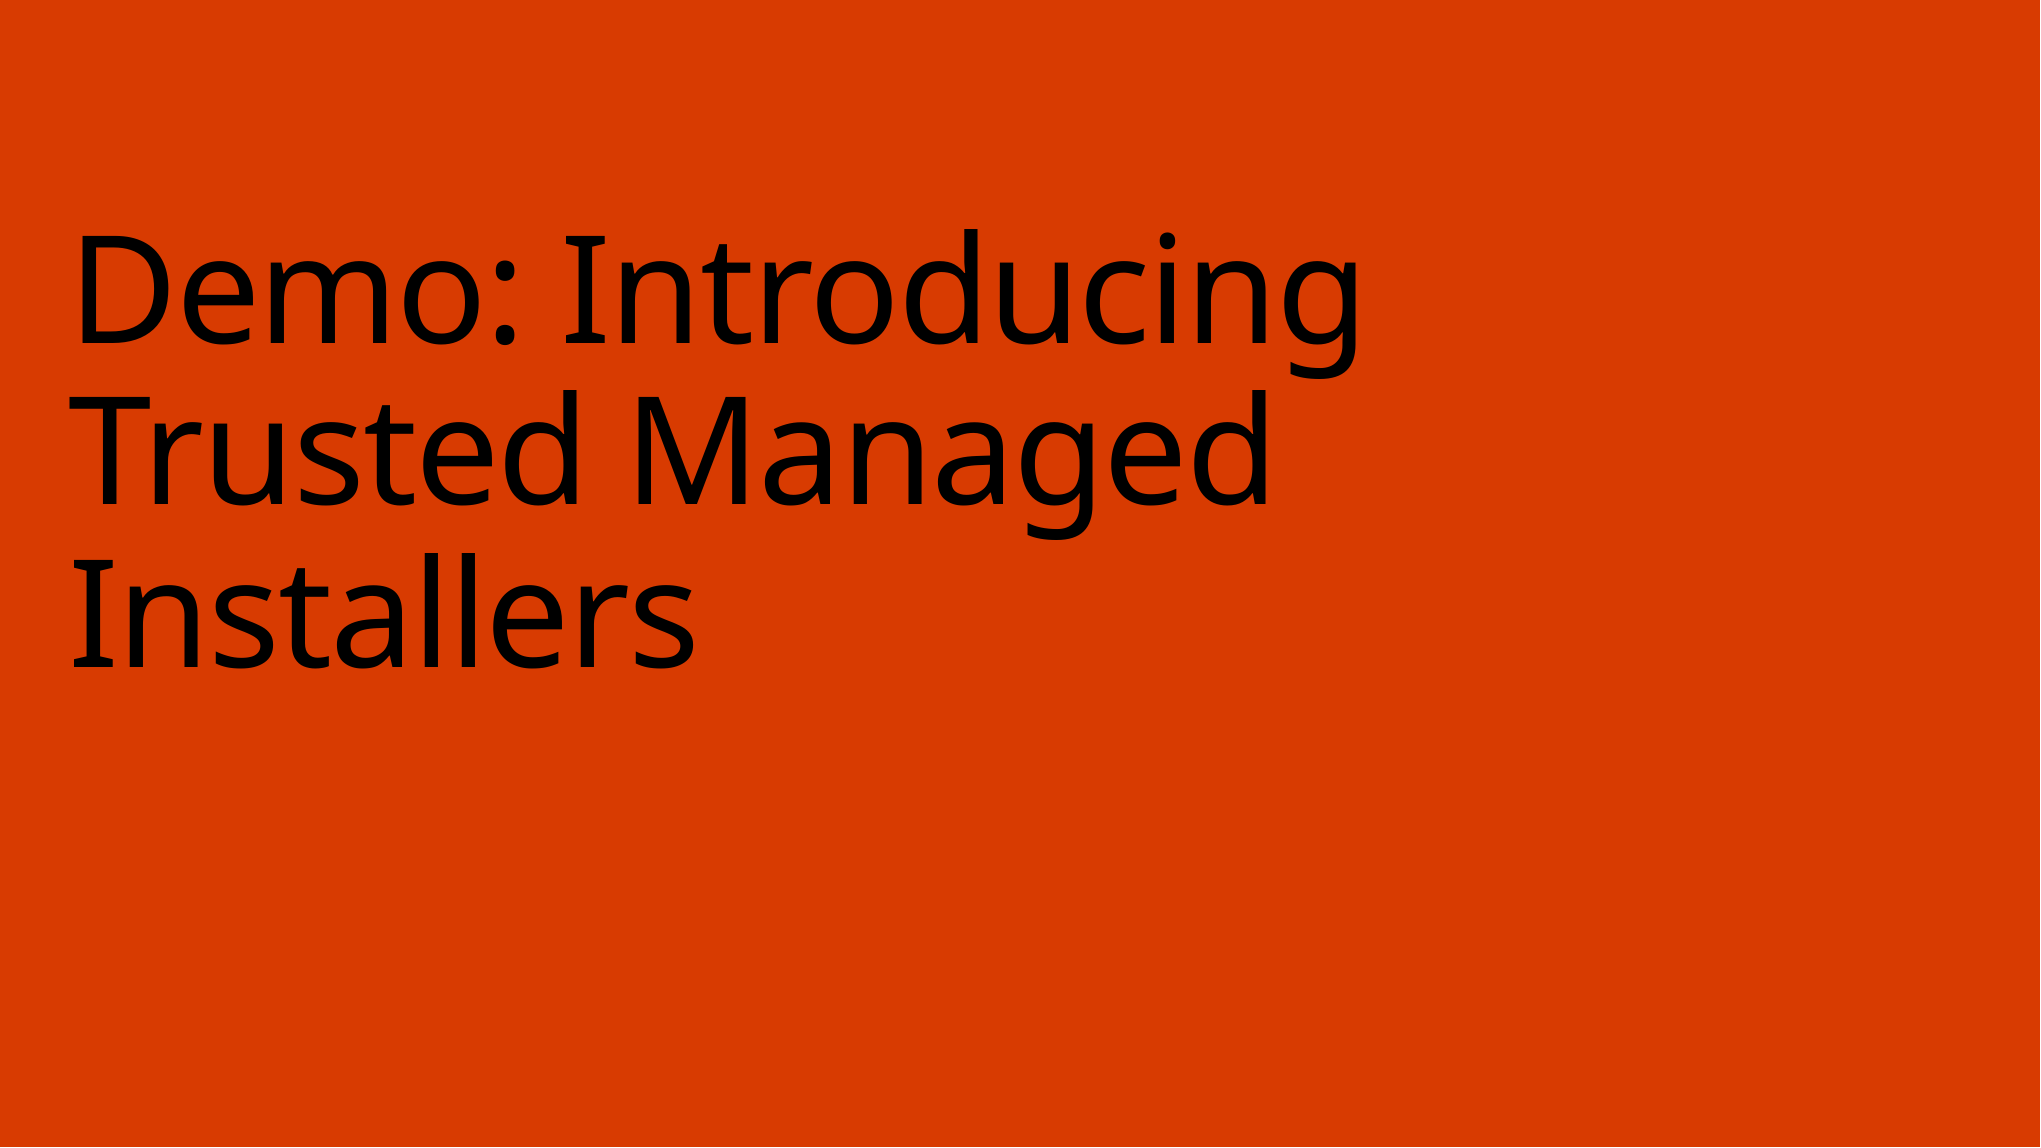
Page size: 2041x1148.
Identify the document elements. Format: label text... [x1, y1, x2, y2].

title Demo: Introducing Trusted Managed Installers [45, 198, 1808, 556]
